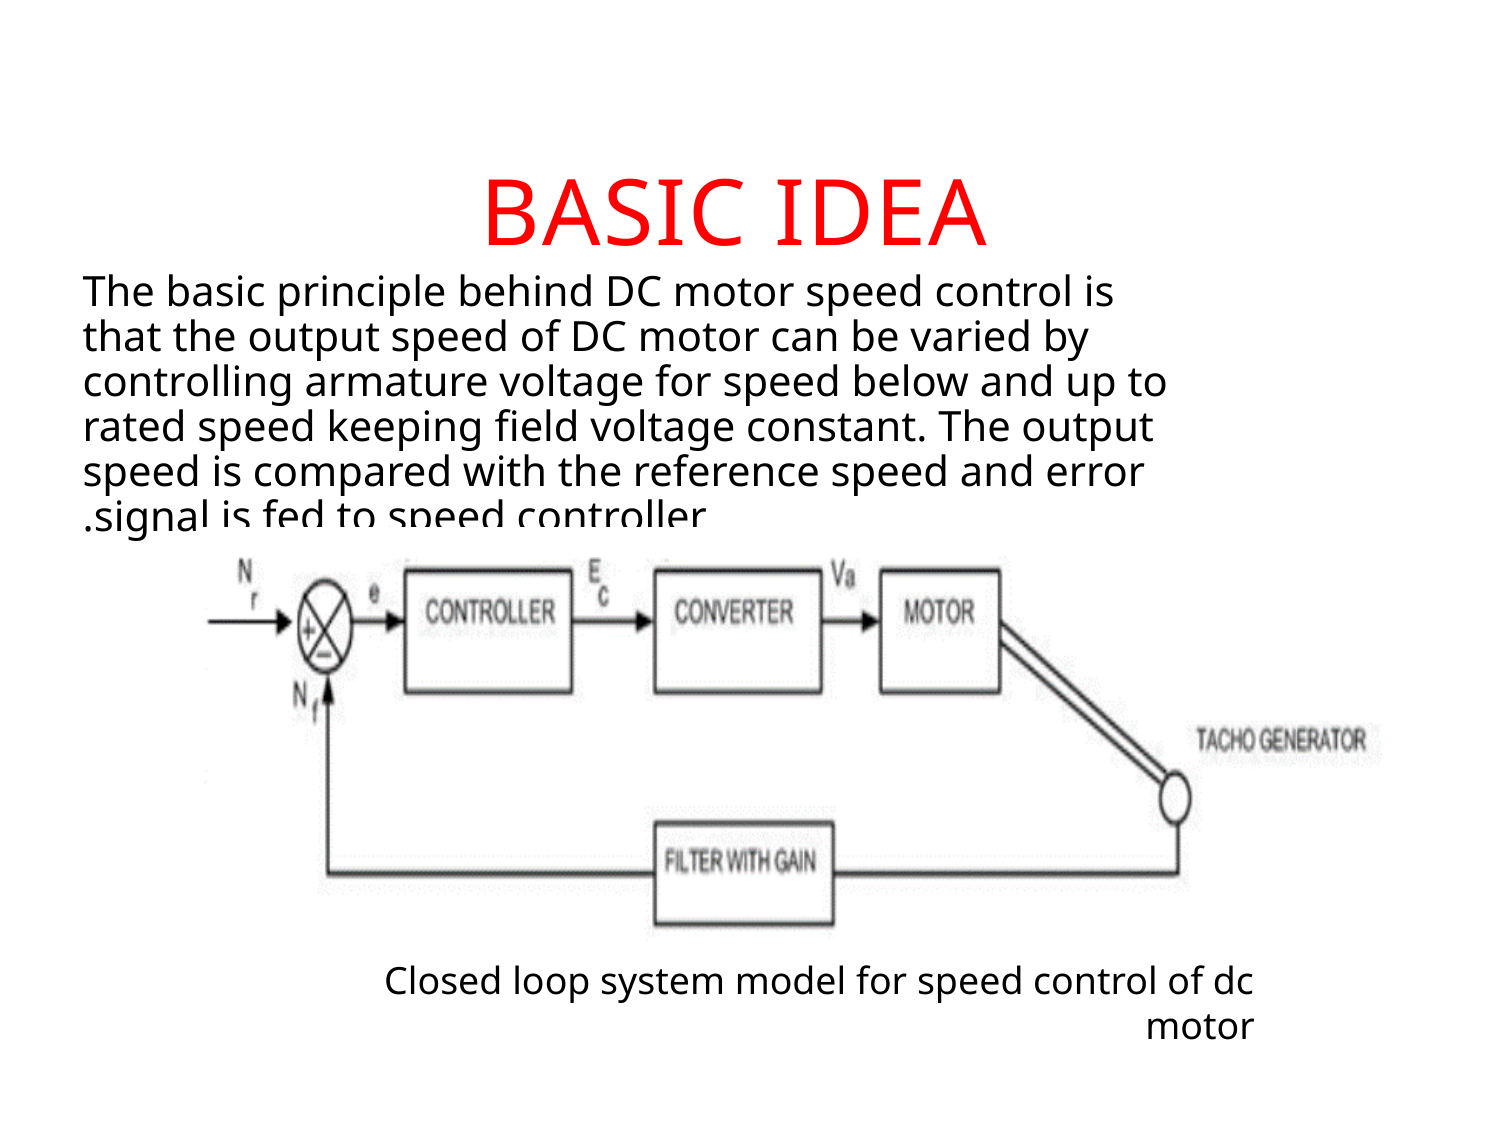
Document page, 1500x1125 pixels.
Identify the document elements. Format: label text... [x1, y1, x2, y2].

text_box Closed loop system model for speed control of dc motor [312, 958, 1270, 1055]
title BASIC IDEA [126, 96, 1322, 342]
picture [201, 526, 1382, 951]
list The basic principle behind DC motor speed control is that the output speed of DC motor can be varied by controlling armature voltage for speed below and up to rated speed keeping field voltage constant. The output speed is compared with the reference speed and error signal is fed to speed controller. [75, 262, 1211, 657]
